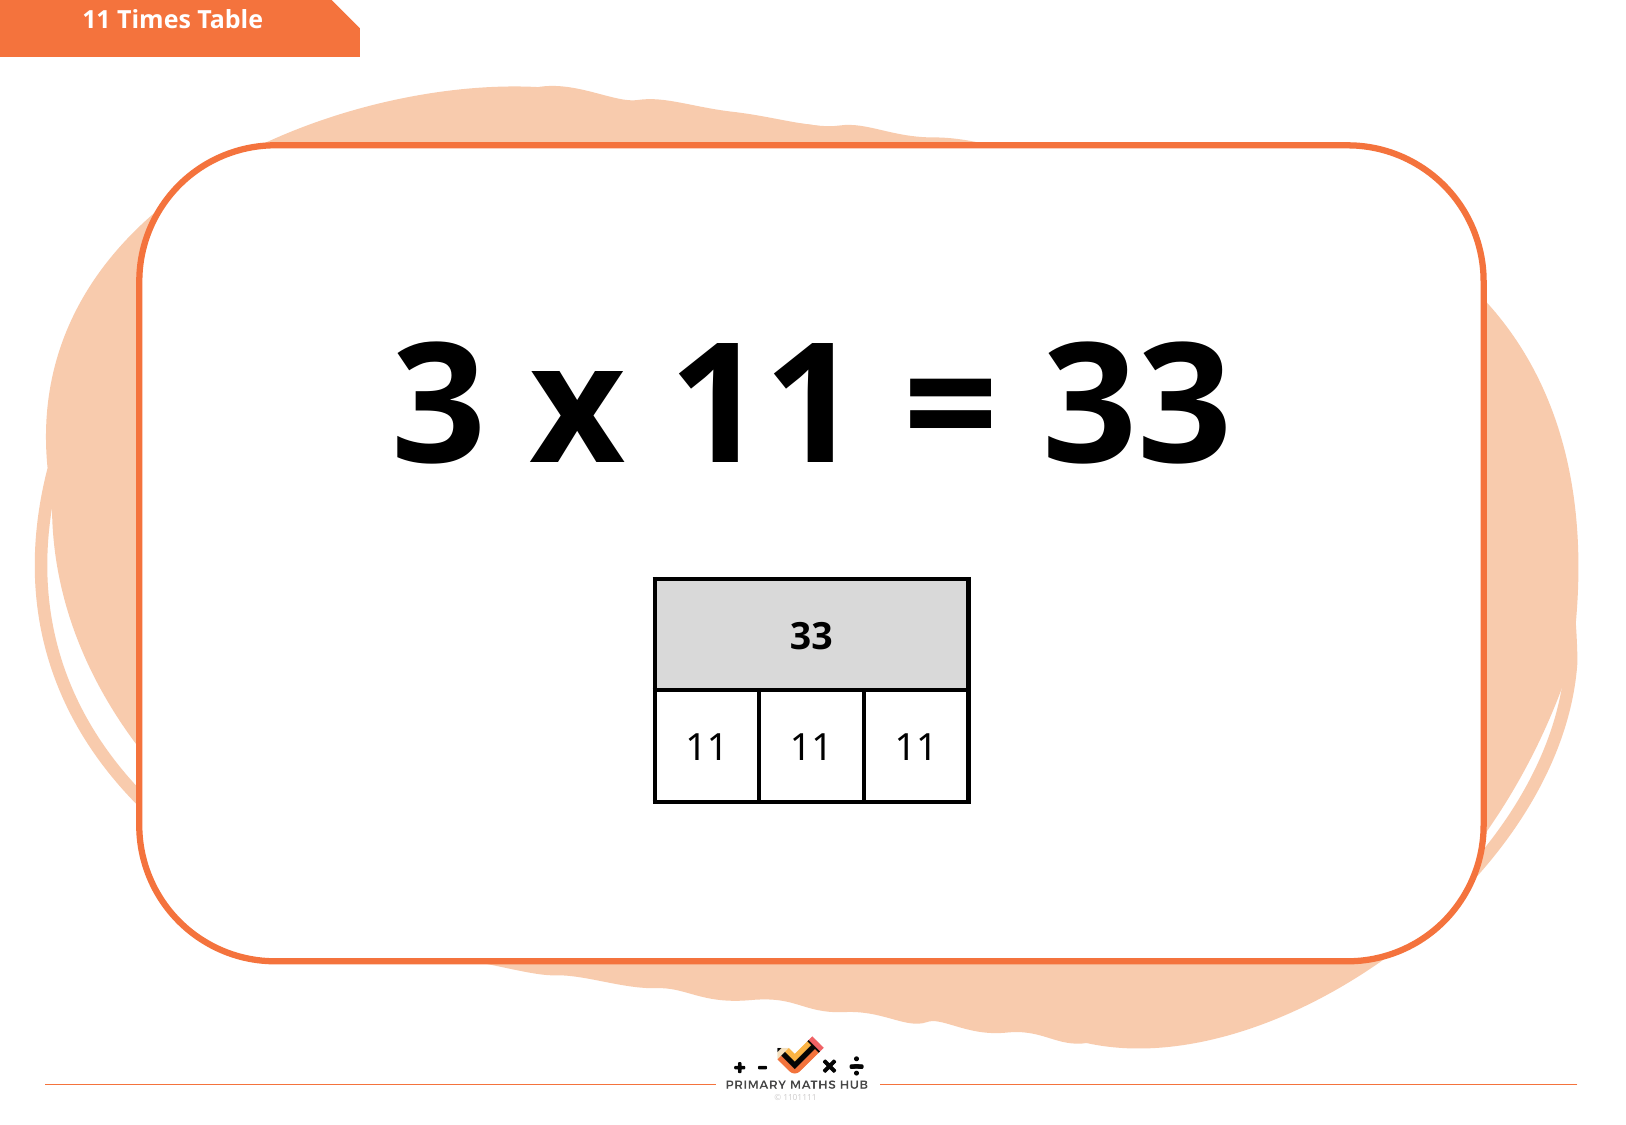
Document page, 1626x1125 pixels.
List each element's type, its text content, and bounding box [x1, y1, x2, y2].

table_cell 11 [866, 692, 966, 800]
text_box [273, 91, 956, 144]
table_cell 11 [657, 692, 757, 800]
text_box [496, 960, 1374, 1044]
text_box 11 Times Table [0, 0, 361, 58]
table_header 33 [657, 581, 966, 688]
text_box [39, 214, 155, 799]
text_box © 1101111 [720, 1084, 870, 1110]
table_cell 11 [761, 692, 862, 800]
text_box 3 x 11 = 33 [140, 288, 1485, 503]
picture [722, 1034, 872, 1094]
text_box [1479, 300, 1579, 867]
text_box [138, 144, 1485, 963]
